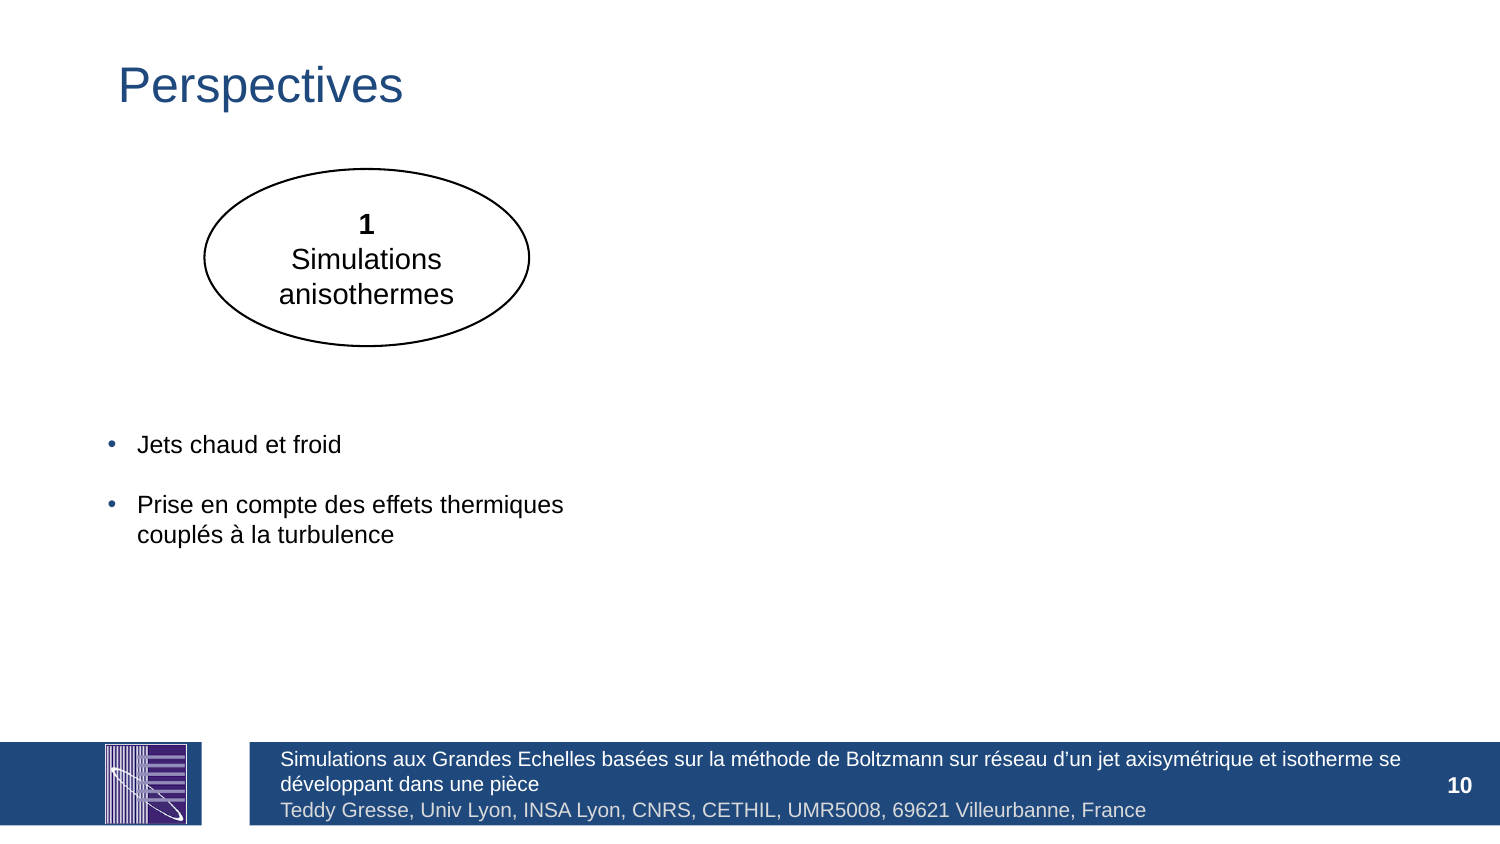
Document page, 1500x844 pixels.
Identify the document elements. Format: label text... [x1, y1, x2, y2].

text_box Simulations aux Grandes Echelles basées sur la méthode de Boltzmann sur réseau d’un jet axisymétrique et isotherme se développant dans une pièce [265, 752, 1471, 788]
text_box Teddy Gresse, Univ Lyon, INSA Lyon, CNRS, CETHIL, UMR5008, 69621 Villeurbanne, France [265, 789, 1471, 825]
list Jets chaud et froid Prise en compte des effets thermiques couplés à la turbulence [93, 421, 671, 611]
title Perspectives [103, 45, 1397, 127]
picture [105, 744, 187, 824]
text_box 1 Simulations anisothermes [202, 166, 532, 349]
text_box 10 [1428, 763, 1492, 806]
